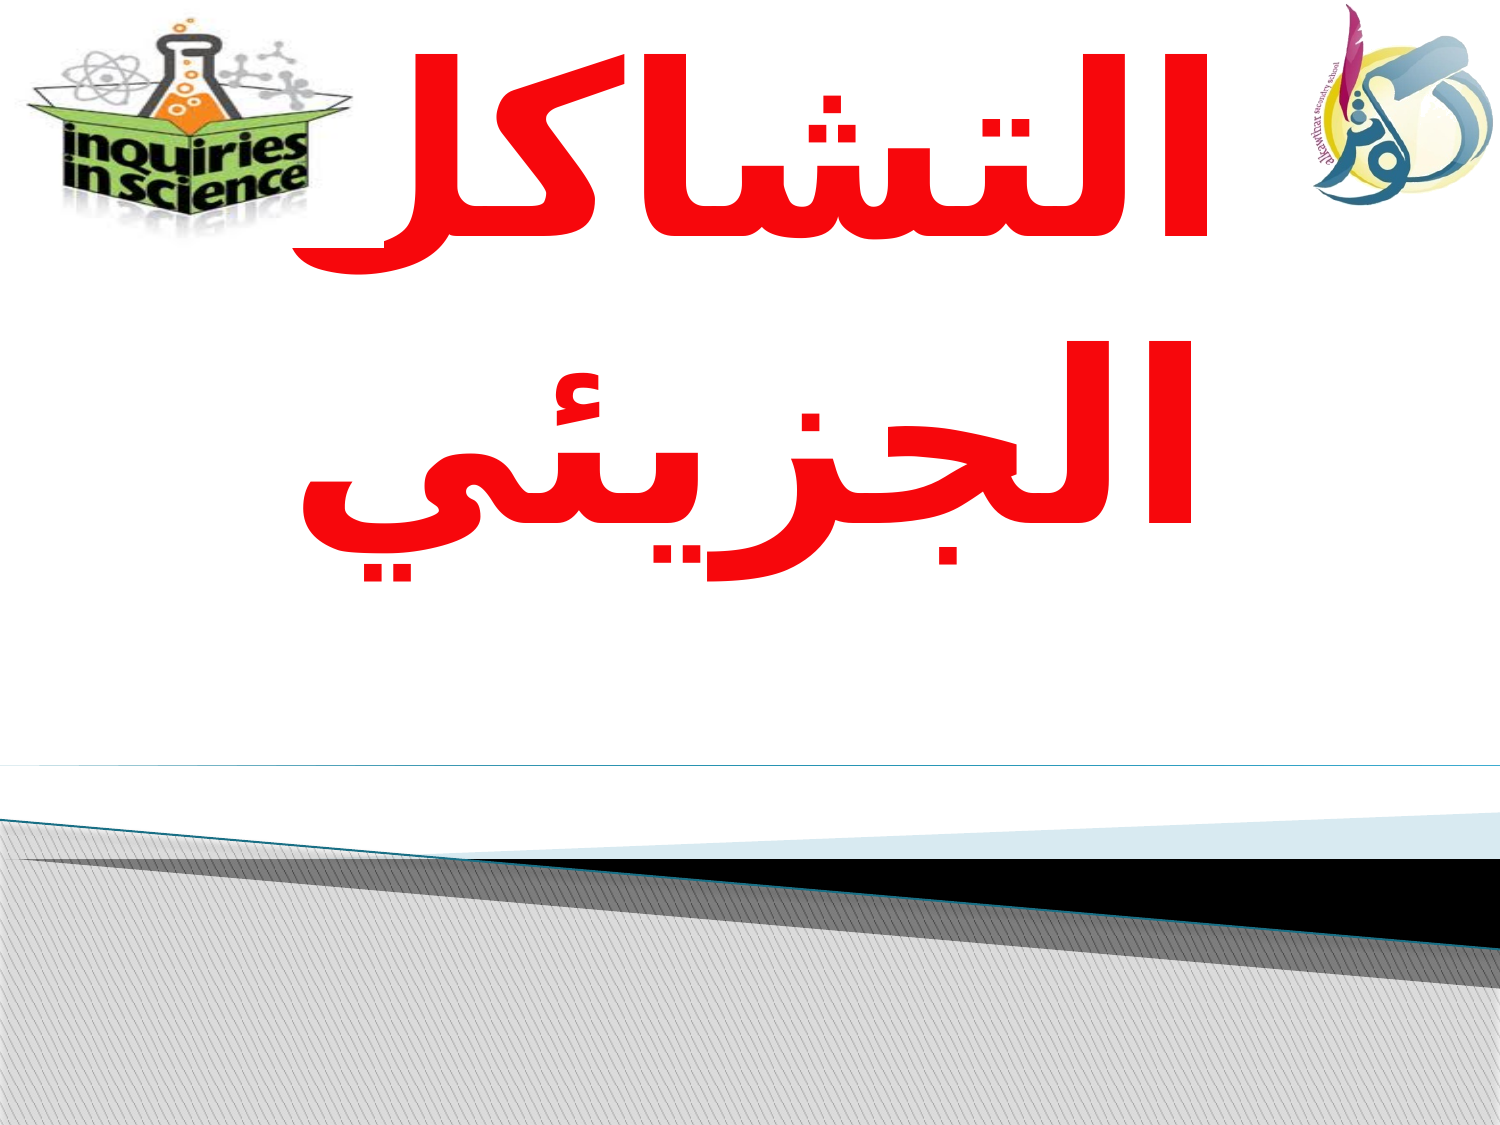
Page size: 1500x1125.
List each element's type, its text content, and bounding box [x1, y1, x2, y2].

picture [0, 0, 385, 248]
title التشاكل الجزيئي [88, 338, 1412, 580]
picture [1304, 0, 1500, 213]
picture [5, 859, 1500, 989]
